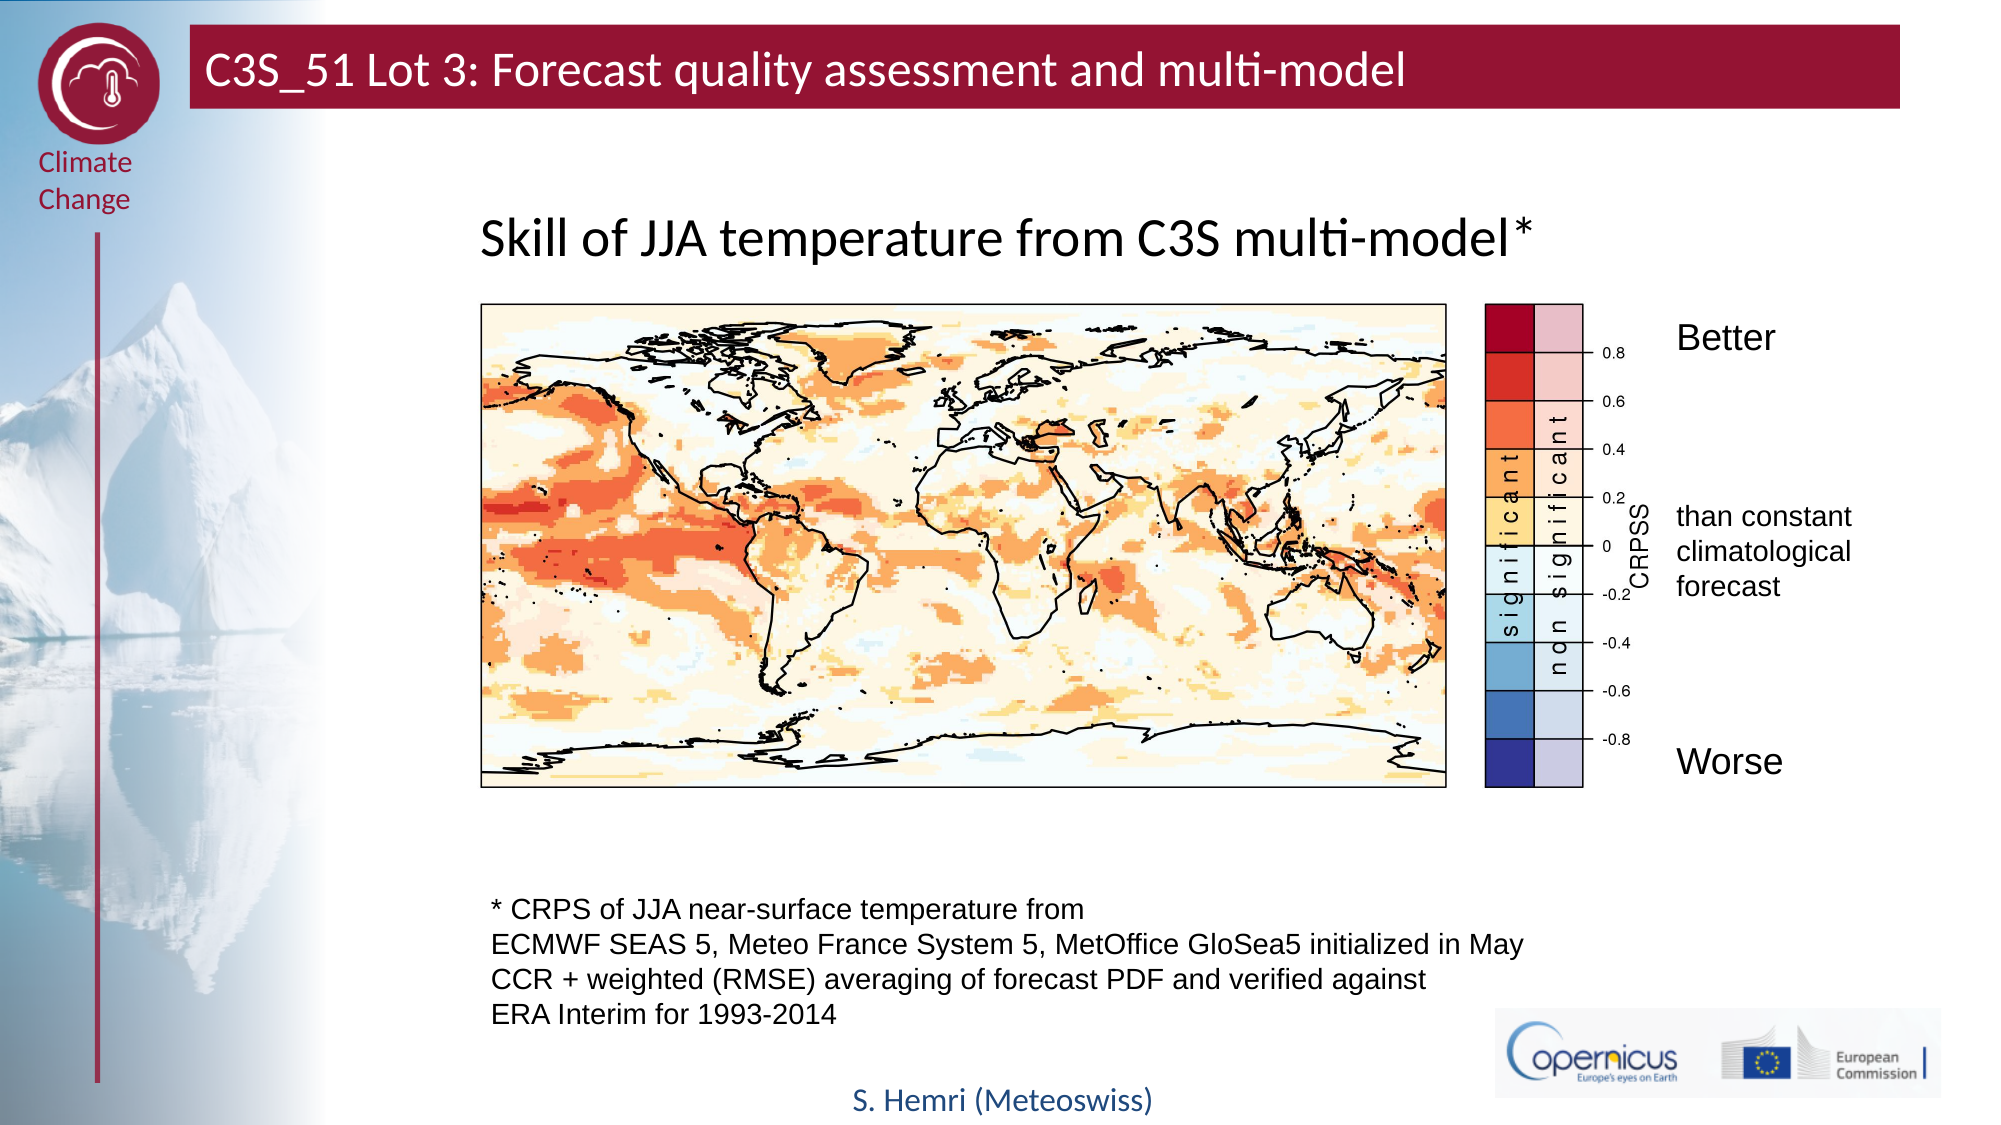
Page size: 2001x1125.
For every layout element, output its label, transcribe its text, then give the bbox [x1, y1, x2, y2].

text_box Better than constant climatological forecast Worse [1667, 305, 1914, 795]
title C3S_51 Lot 3: Forecast quality assessment and multi-model [189, 24, 1900, 109]
text_box S. Hemri (Meteoswiss) [757, 1069, 1249, 1125]
picture [1495, 1008, 1942, 1098]
text_box * CRPS of JJA near-surface temperature from ECMWF SEAS 5, Meteo France System 5, MetOffice GloSea5 initialized in May CCR + weighted (RMSE) averaging of forecast PDF and verified against ERA Interim for 1993-2014 [475, 882, 1545, 1040]
picture [25, 4, 171, 155]
picture [461, 284, 1662, 808]
list Skill of JJA temperature from C3S multi-model* [455, 193, 1900, 990]
